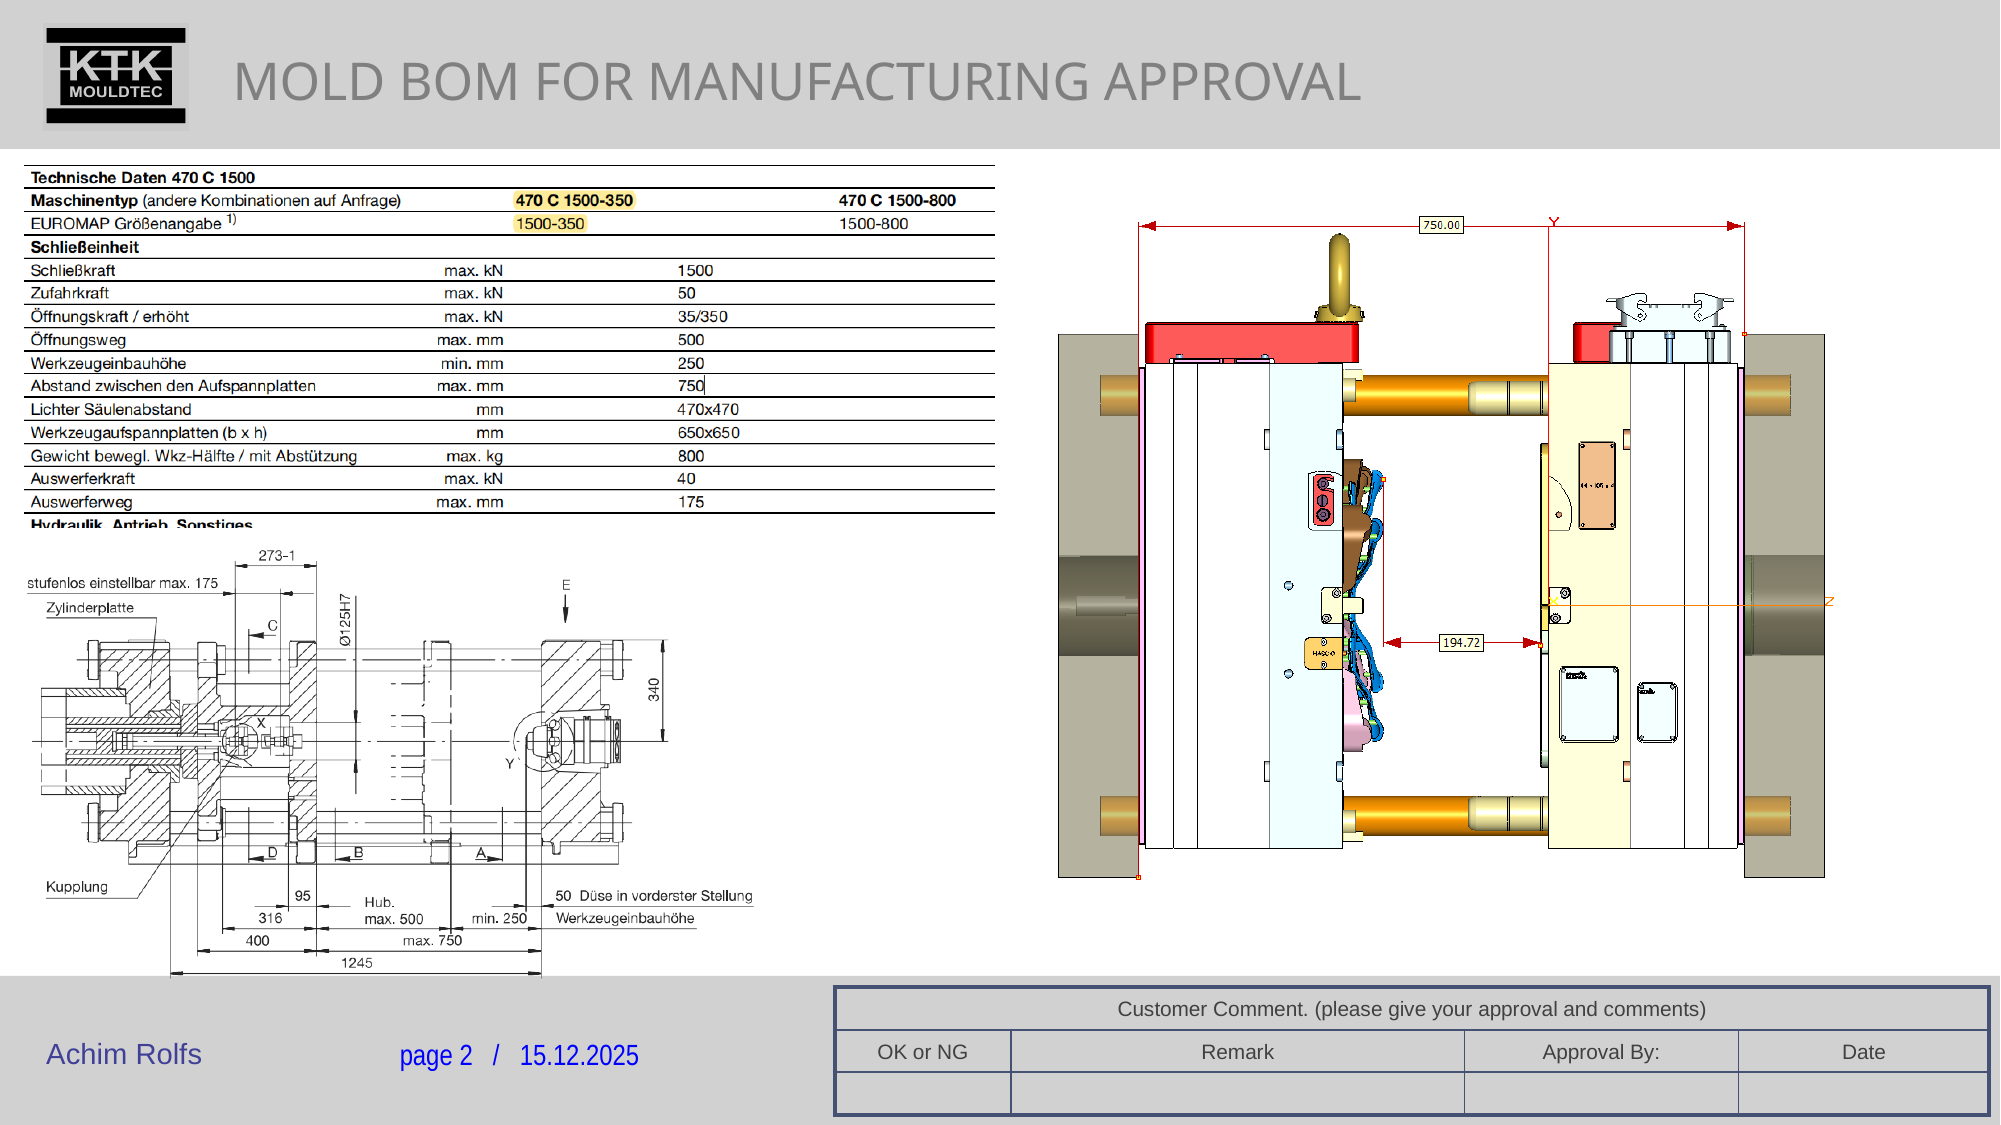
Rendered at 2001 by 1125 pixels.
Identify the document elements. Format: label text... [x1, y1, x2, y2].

text_box page 2 / 15.12.2025 [370, 1011, 670, 1066]
picture [1046, 192, 1837, 886]
picture [19, 538, 771, 986]
picture [7, 148, 1012, 528]
